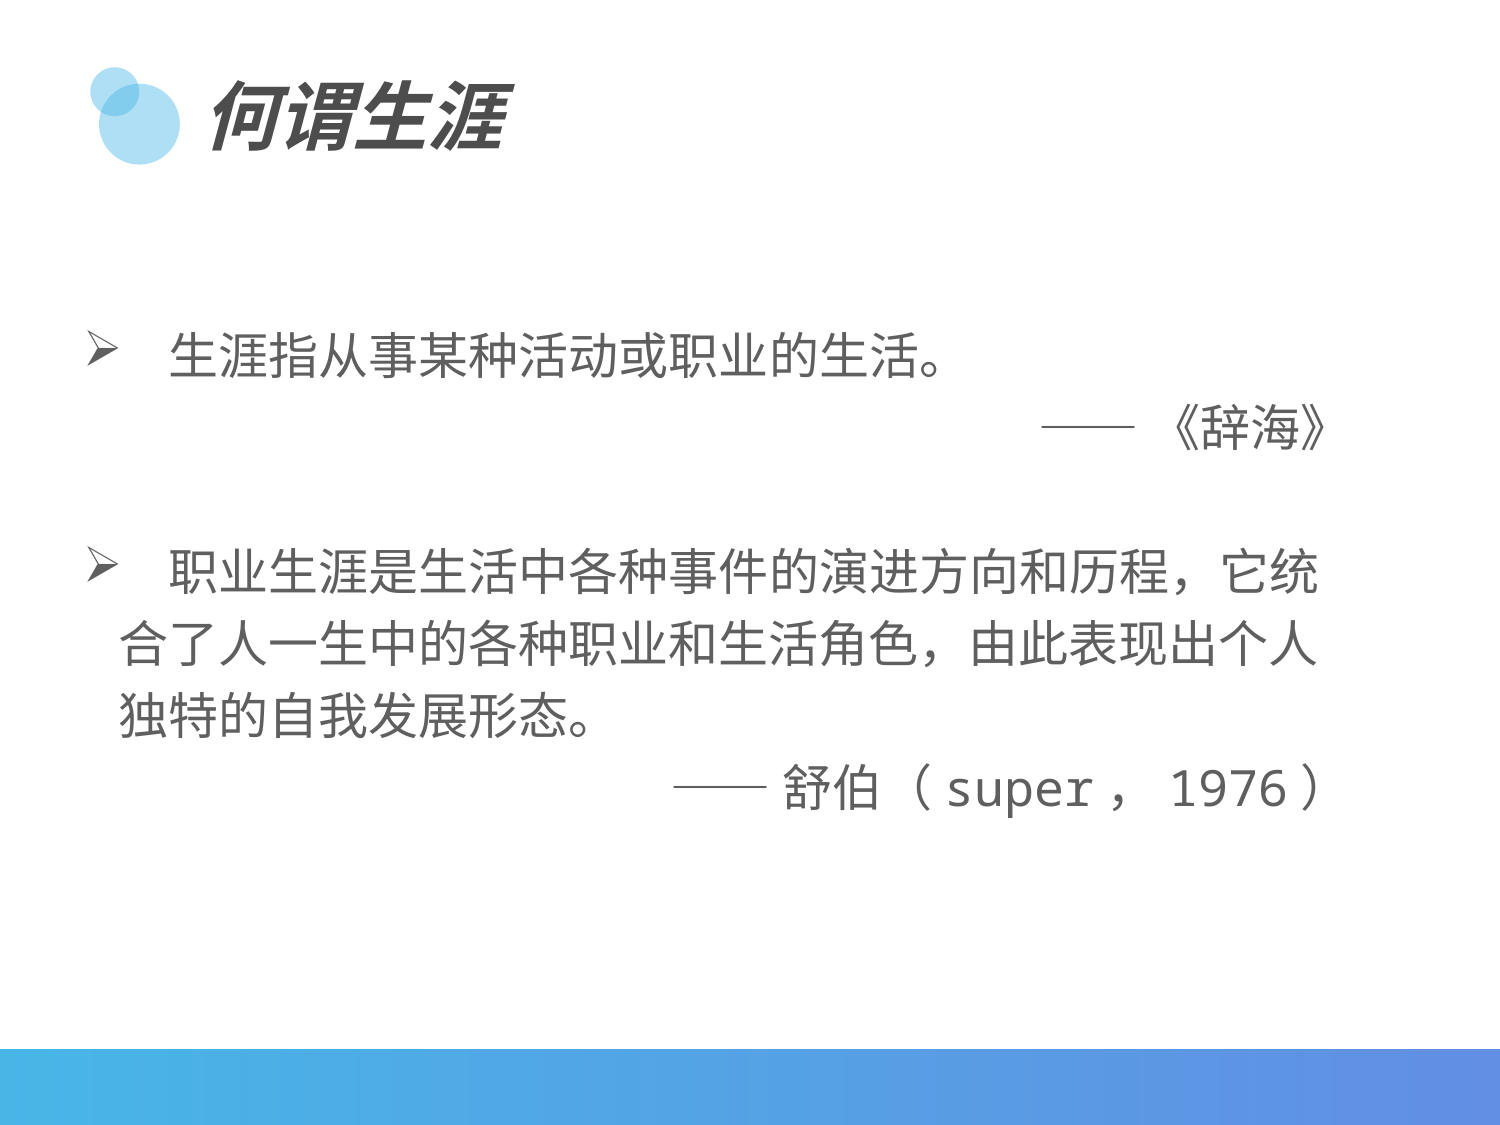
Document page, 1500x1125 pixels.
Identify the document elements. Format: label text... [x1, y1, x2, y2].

text_box 何谓生涯 [187, 62, 888, 200]
text_box 生涯指从事某种活动或职业的生活。 ——《辞海》 职业生涯是生活中各种事件的演进方向和历程，它统合了人一生中的各种职业和生活角色，由此表现出个人独特的自我发展形态。 ——舒伯（super，1976） [68, 305, 1366, 824]
